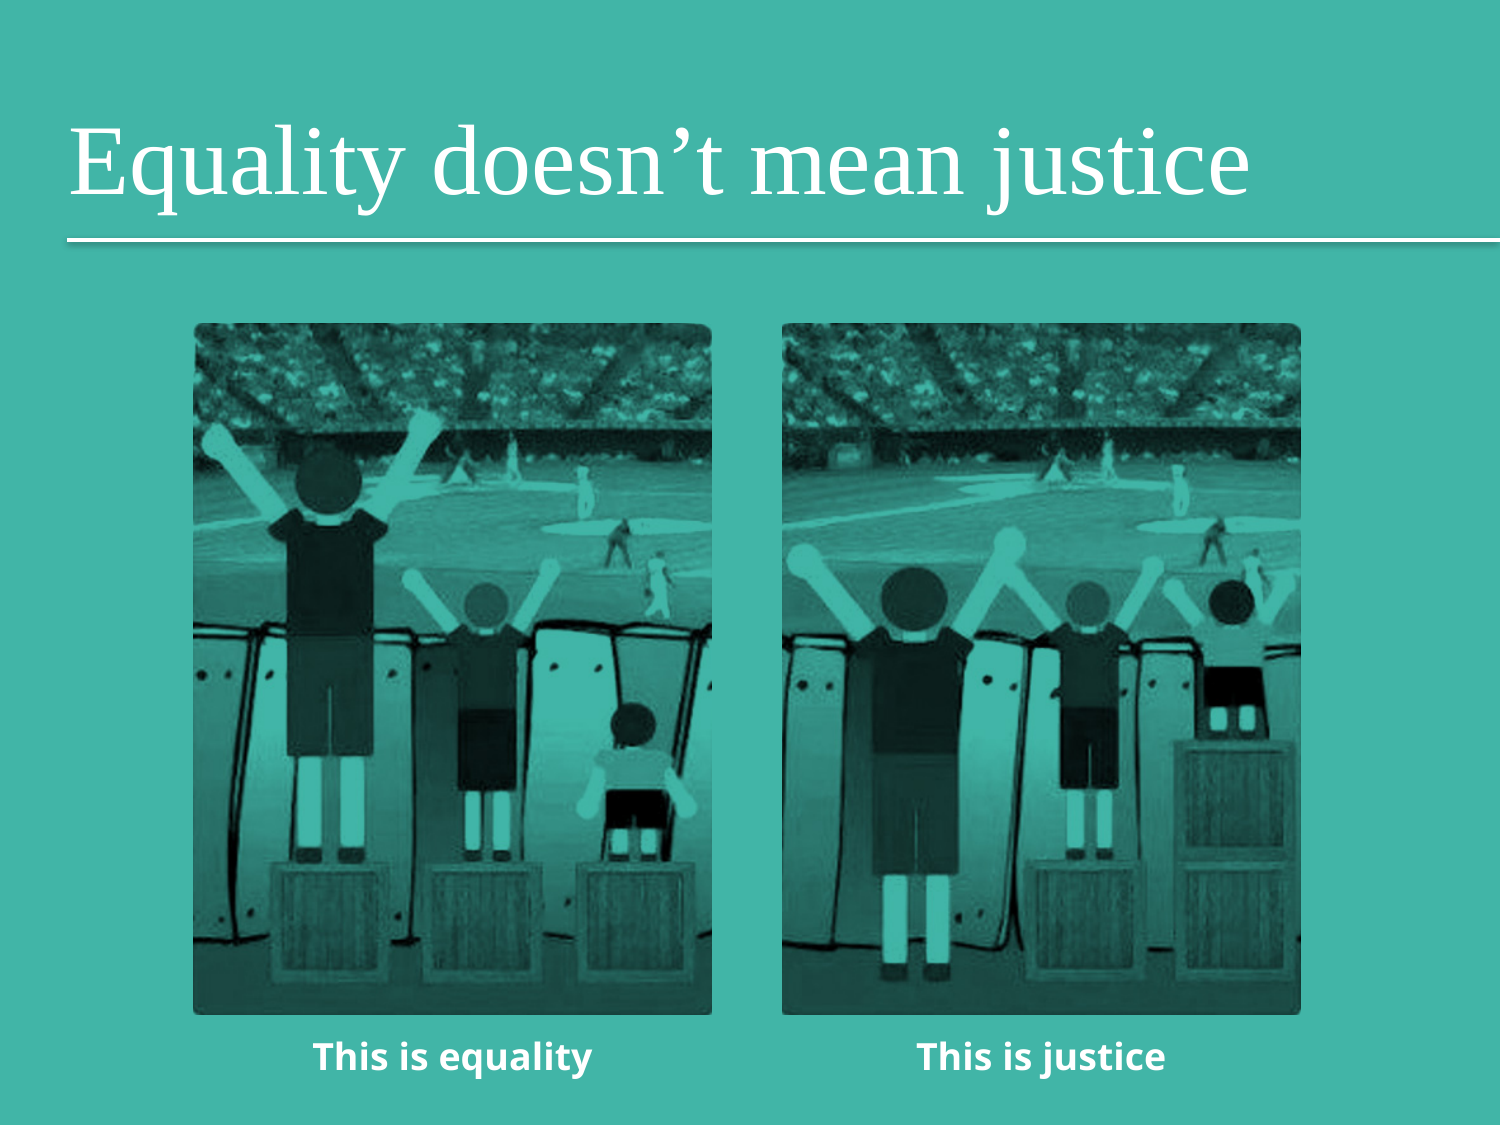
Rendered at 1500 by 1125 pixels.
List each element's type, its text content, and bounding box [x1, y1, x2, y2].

picture [781, 323, 1301, 1015]
text_box This is justice [782, 1022, 1301, 1123]
text_box This is equality [193, 1023, 712, 1123]
text_box Equality doesn’t mean justice [53, 21, 1416, 310]
picture [193, 323, 712, 1015]
